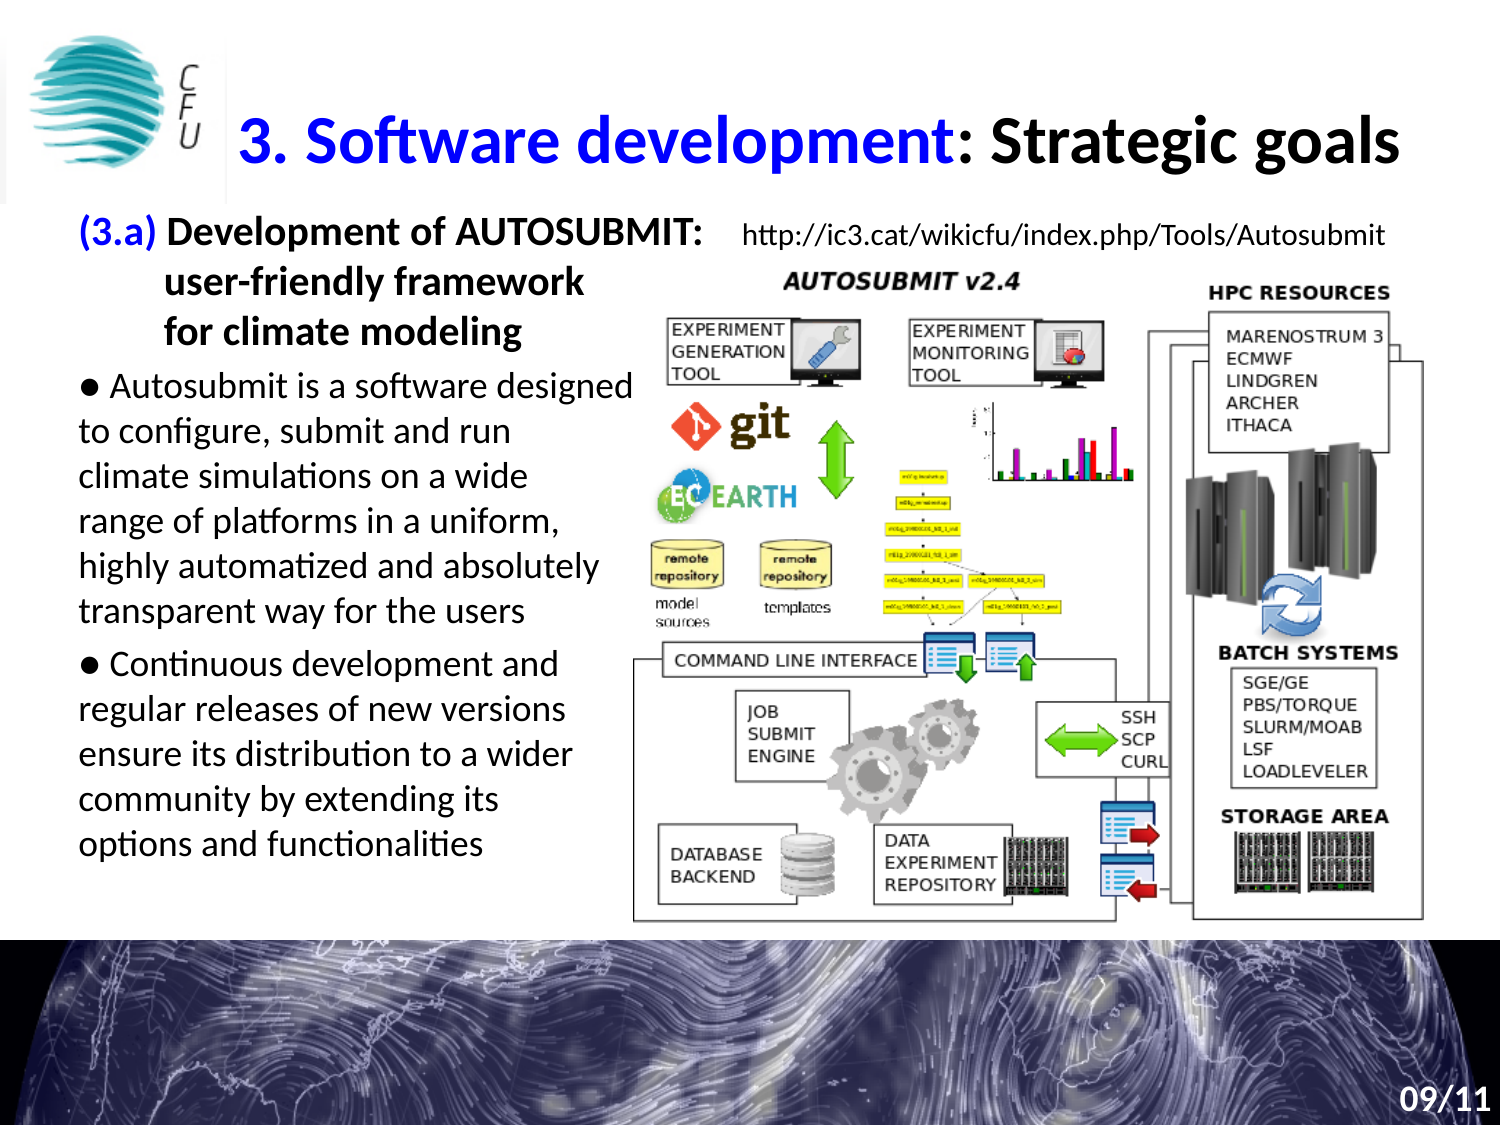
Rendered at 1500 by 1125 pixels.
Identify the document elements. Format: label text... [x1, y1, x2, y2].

text_box 3. Software development: Strategic goals [231, 87, 1485, 185]
picture [633, 268, 1425, 923]
text_box (3.a) Development of AUTOSUBMIT: http://ic3.cat/wikicfu/index.php/Tools/Autosubmit user-friendly framework for climate modeling ● Autosubmit is a software designed to configure, submit and run climate simulations on a wide range of platforms in a uniform, highly automatized and absolutely transparent way for the users ● Continuous development and regular releases of new versions ensure its distribution to a wider community by extending its options and functionalities [63, 196, 1459, 872]
picture [0, 1, 227, 205]
picture [0, 940, 1500, 1125]
